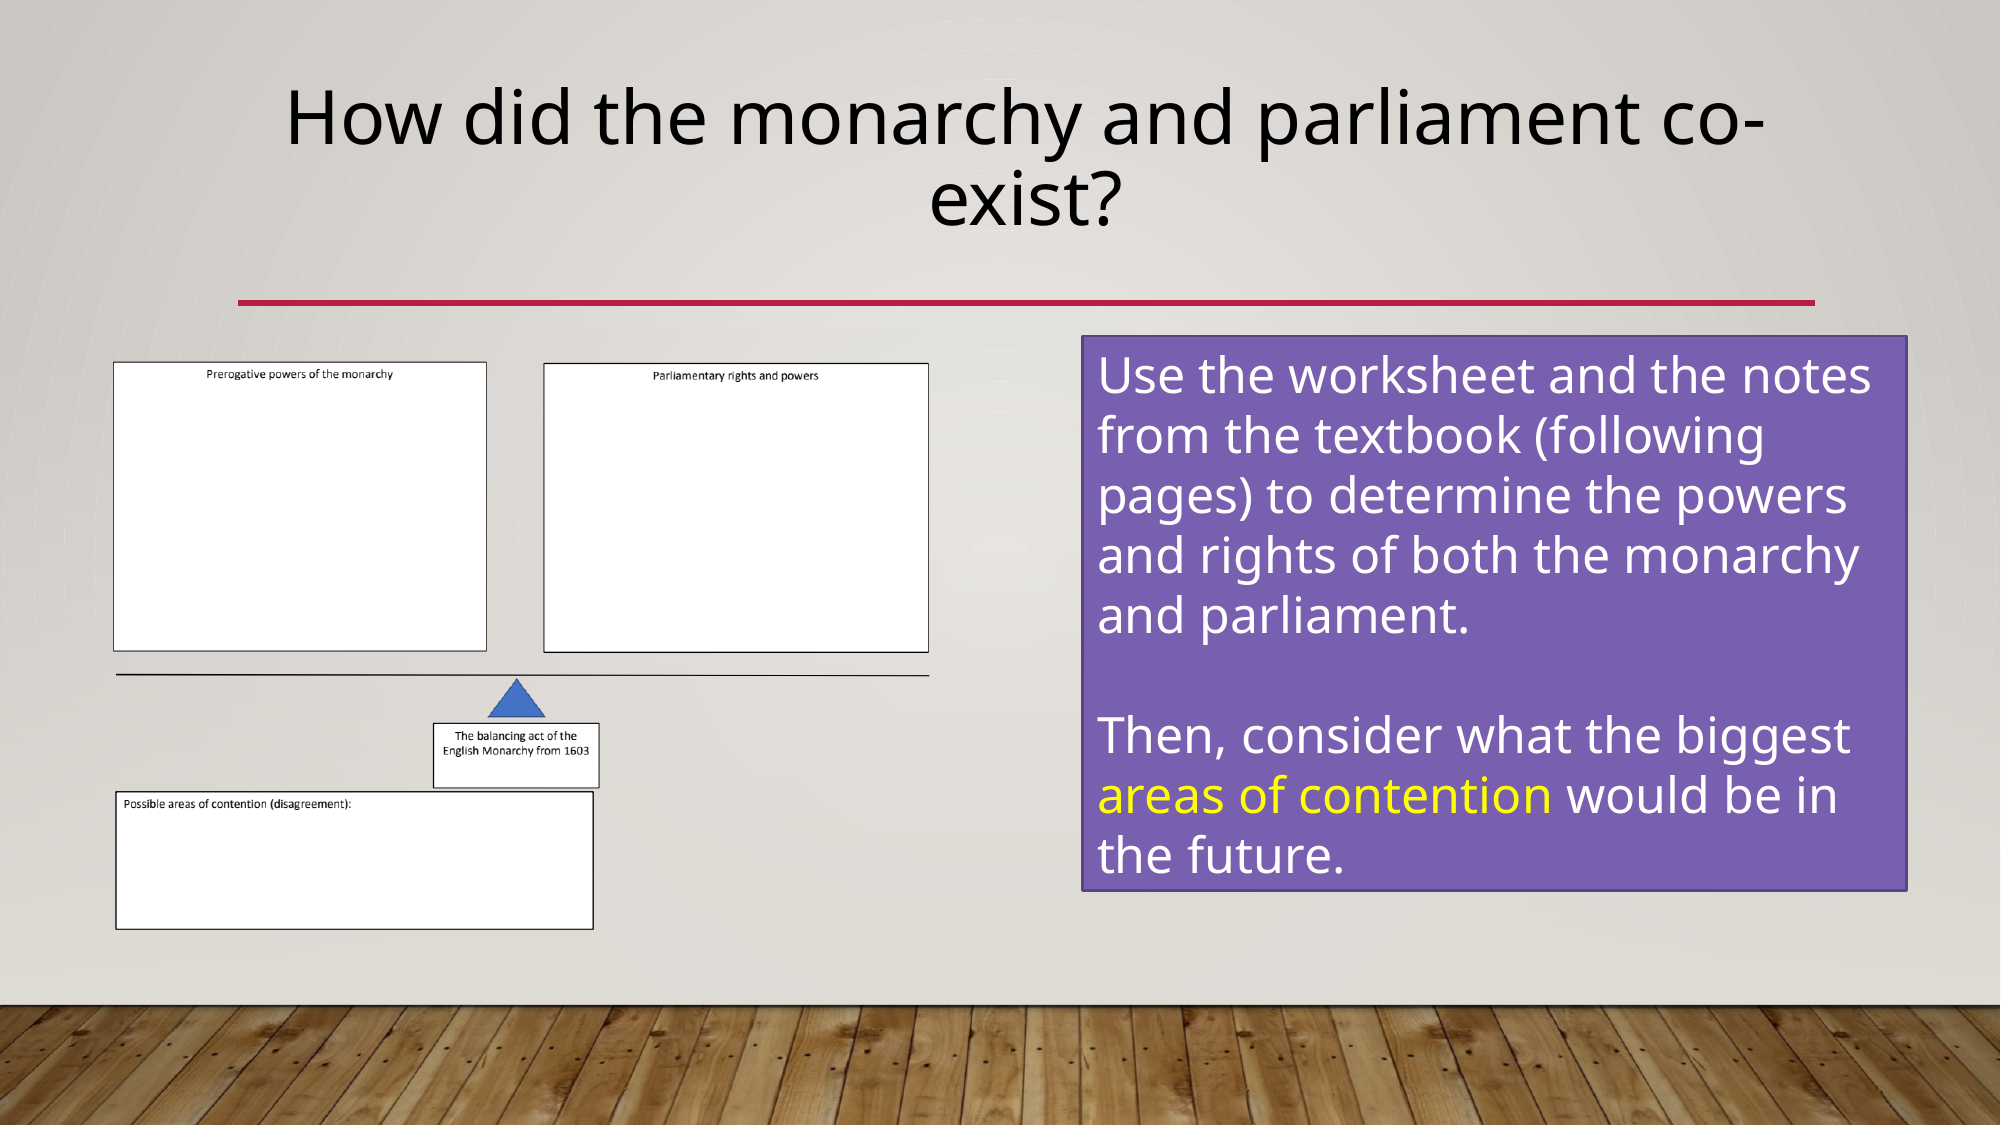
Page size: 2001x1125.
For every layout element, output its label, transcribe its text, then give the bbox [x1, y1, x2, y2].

text_box Use the worksheet and the notes from the textbook (following pages) to determine the powers and rights of both the monarchy and parliament. Then, consider what the biggest areas of contention would be in the future. [1081, 335, 1908, 892]
picture [0, 1005, 2000, 1125]
title How did the monarchy and parliament co-exist? [238, 72, 1814, 305]
picture [92, 335, 970, 956]
